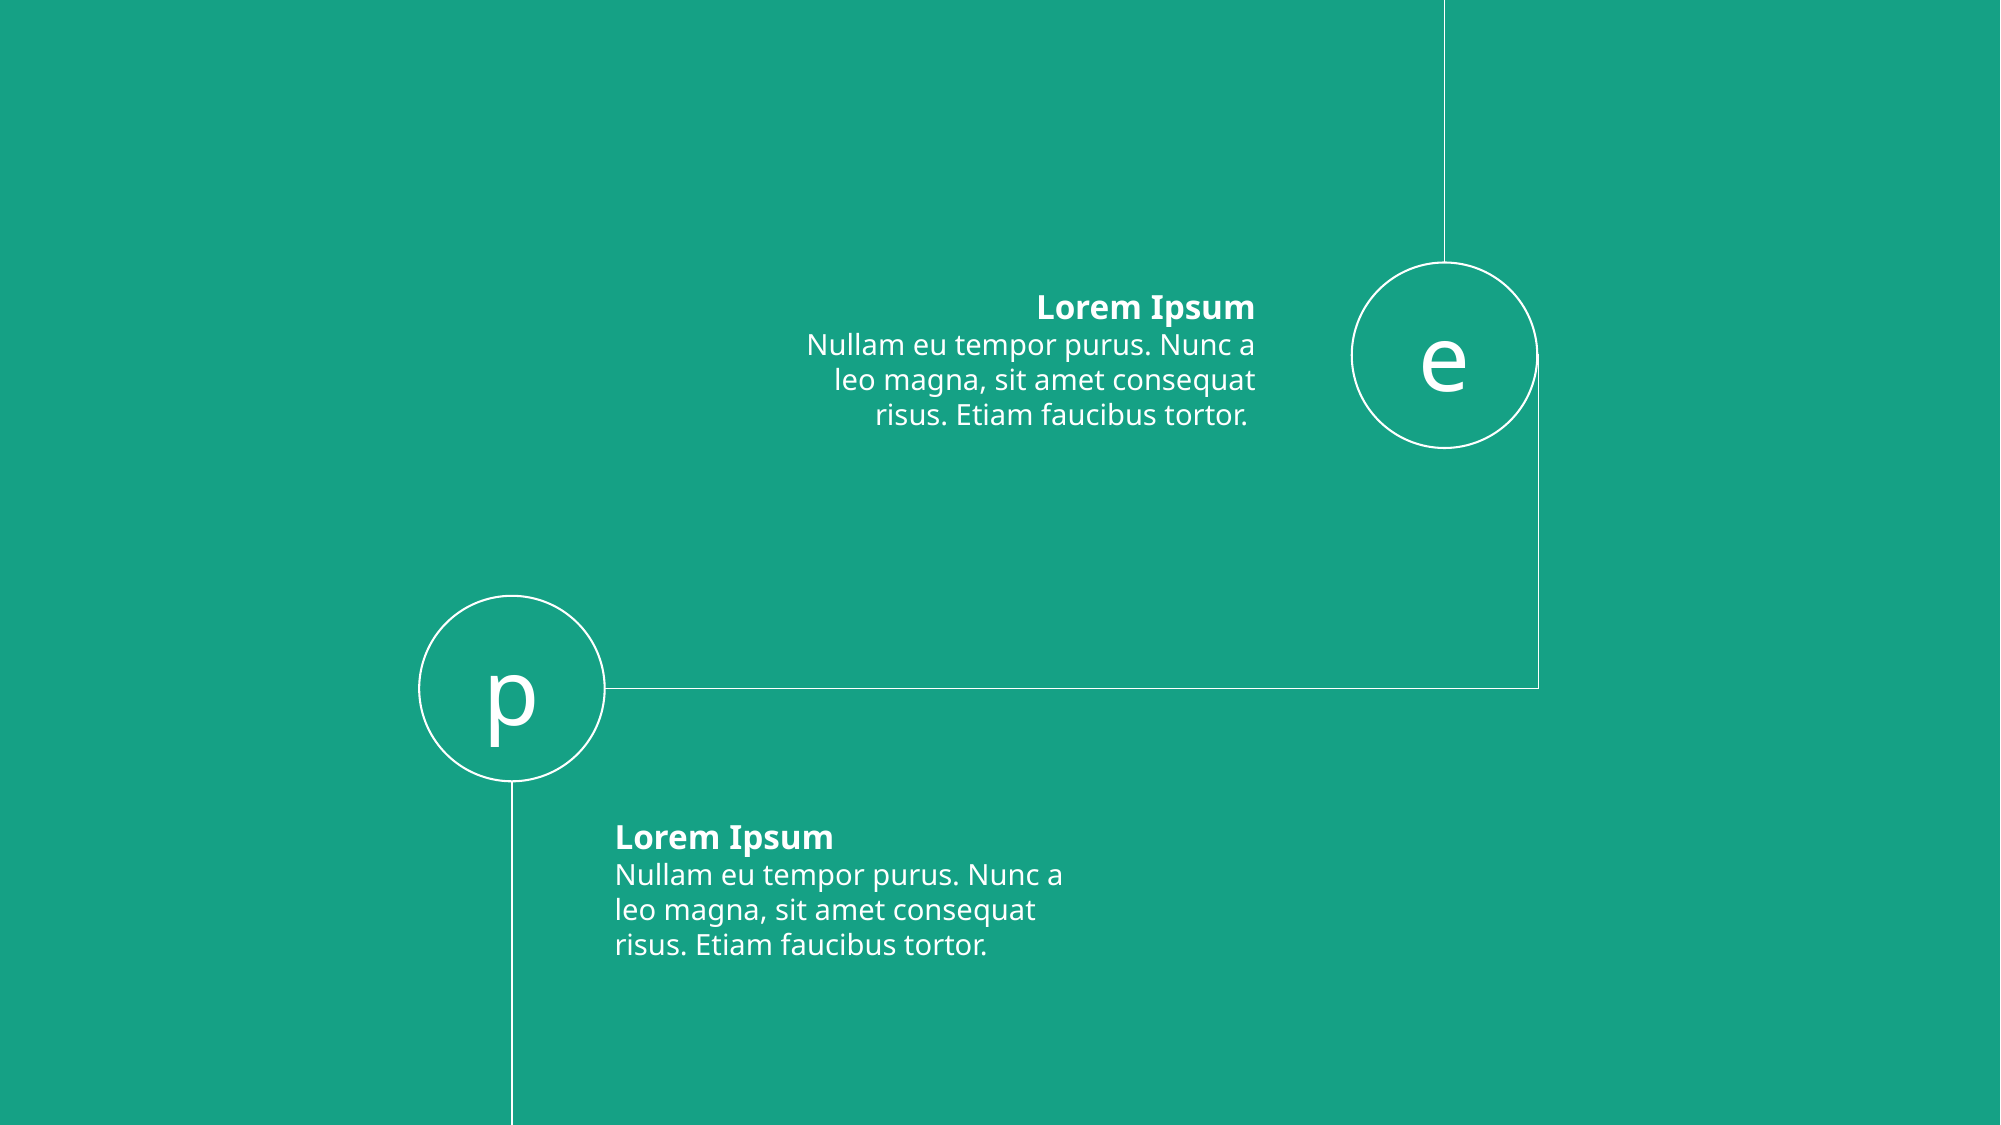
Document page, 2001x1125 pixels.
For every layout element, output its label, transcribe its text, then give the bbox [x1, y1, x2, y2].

text_box e [1350, 261, 1539, 363]
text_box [604, 355, 1538, 689]
text_box Lorem Ipsum Nullam eu tempor purus. Nunc a leo magna, sit amet consequat risus. Etiam faucibus tortor. [783, 261, 1266, 355]
text_box p [418, 594, 606, 783]
text_box Lorem Ipsum Nullam eu tempor purus. Nunc a leo magna, sit amet consequat risus. Etiam faucibus tortor. [604, 791, 1088, 967]
